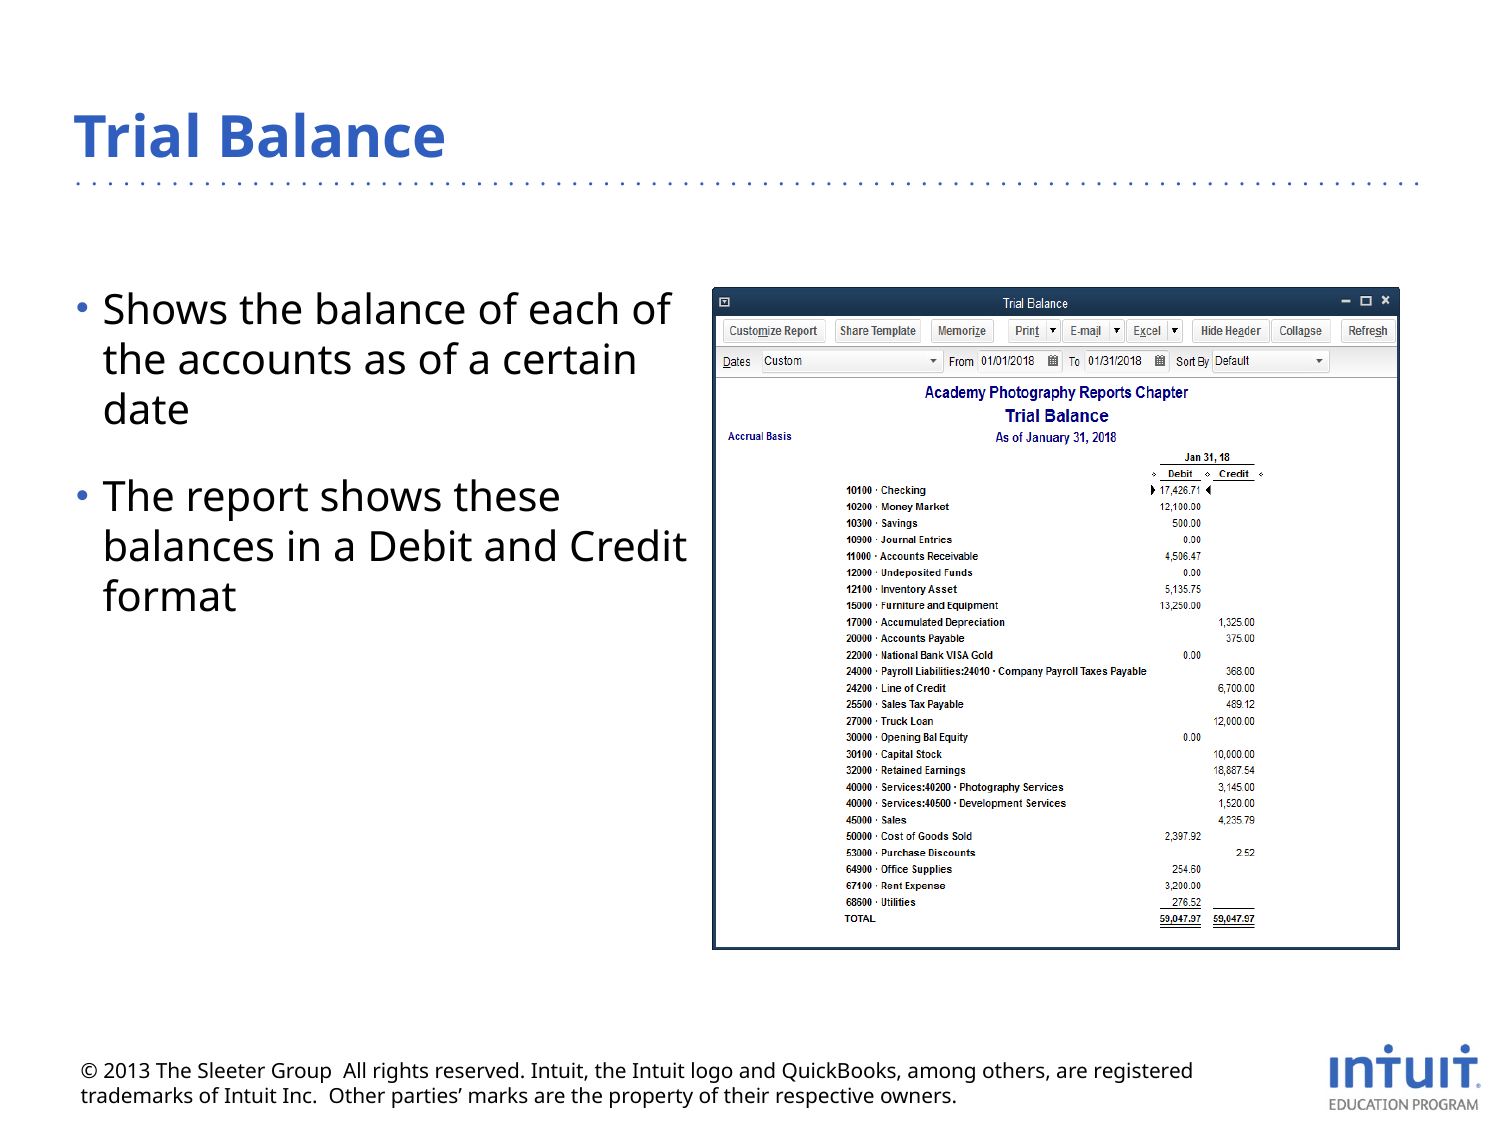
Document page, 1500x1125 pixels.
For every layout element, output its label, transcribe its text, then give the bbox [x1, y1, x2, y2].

title Trial Balance [73, 62, 1424, 169]
picture [712, 287, 1401, 951]
list Shows the balance of each of the accounts as of a certain date The report shows these balances in a Debit and Credit format [75, 275, 713, 1018]
picture [1325, 1039, 1485, 1116]
